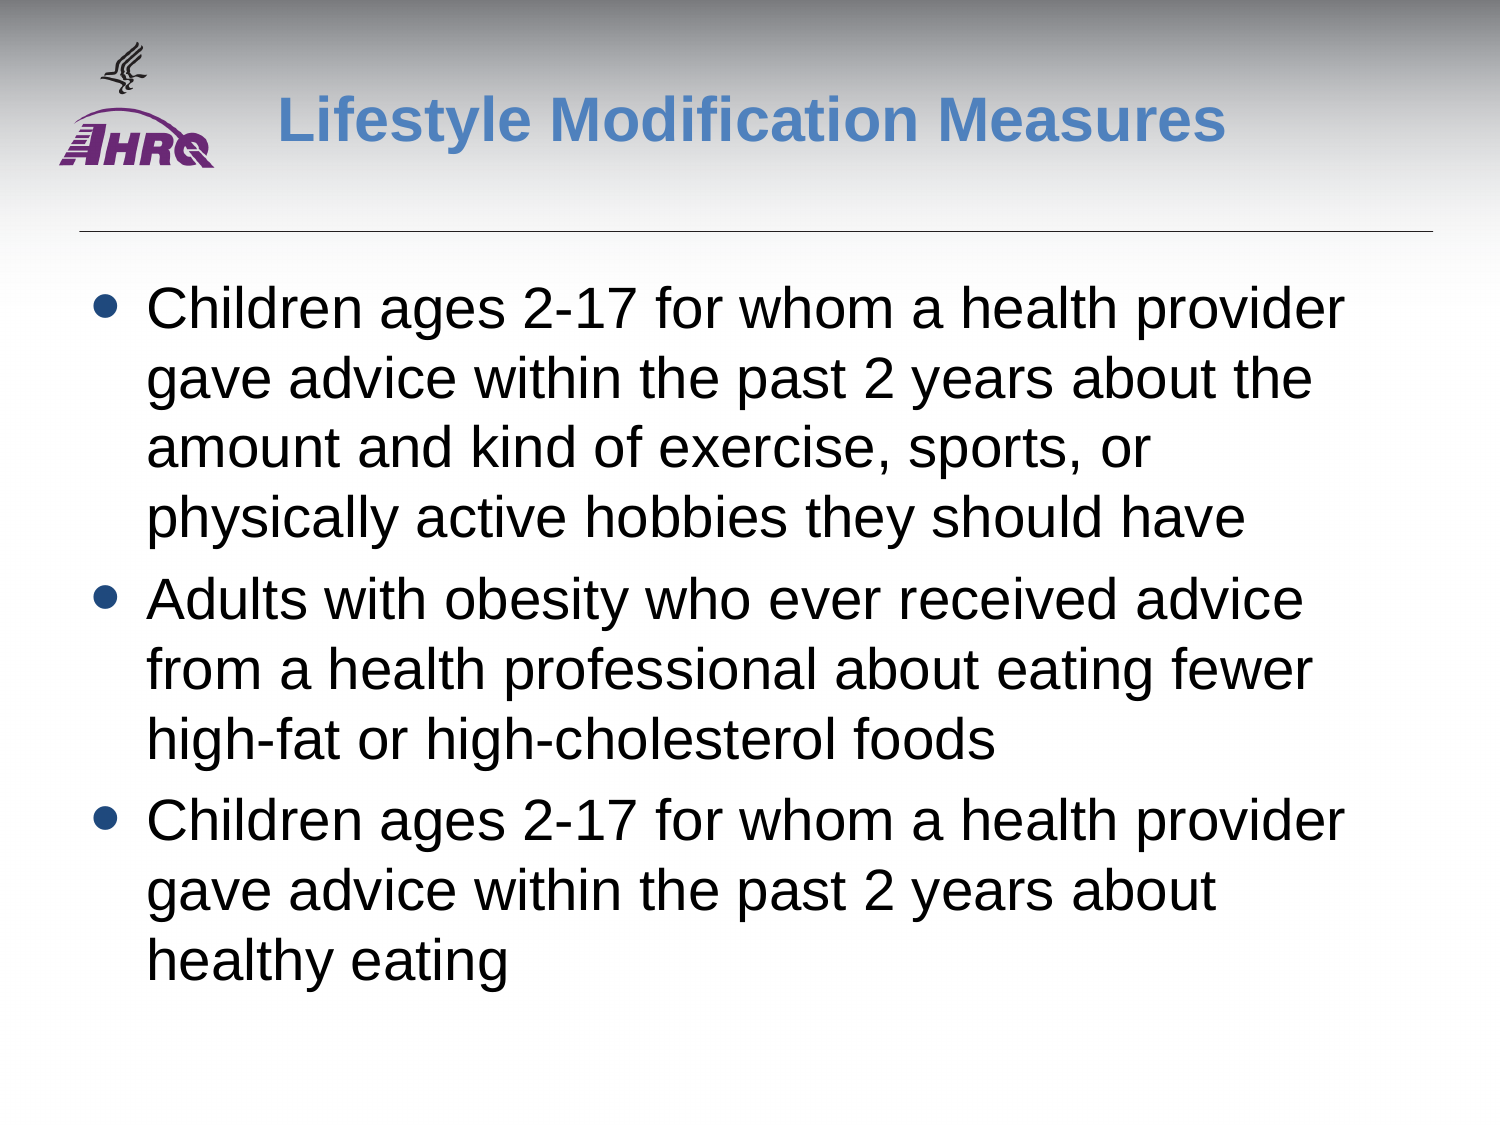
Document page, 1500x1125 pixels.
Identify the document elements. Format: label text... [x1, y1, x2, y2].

picture [0, 0, 1500, 1125]
title Lifestyle Modification Measures [262, 45, 1425, 188]
list Children ages 2-17 for whom a health provider gave advice within the past 2 years about the amount and kind of exercise, sports, or physically active hobbies they should have Adults with obesity who ever received advice from a health professional about eating fewer high-fat or high-cholesterol foods Children ages 2-17 for whom a health provider gave advice within the past 2 years about healthy eating [75, 262, 1425, 1005]
